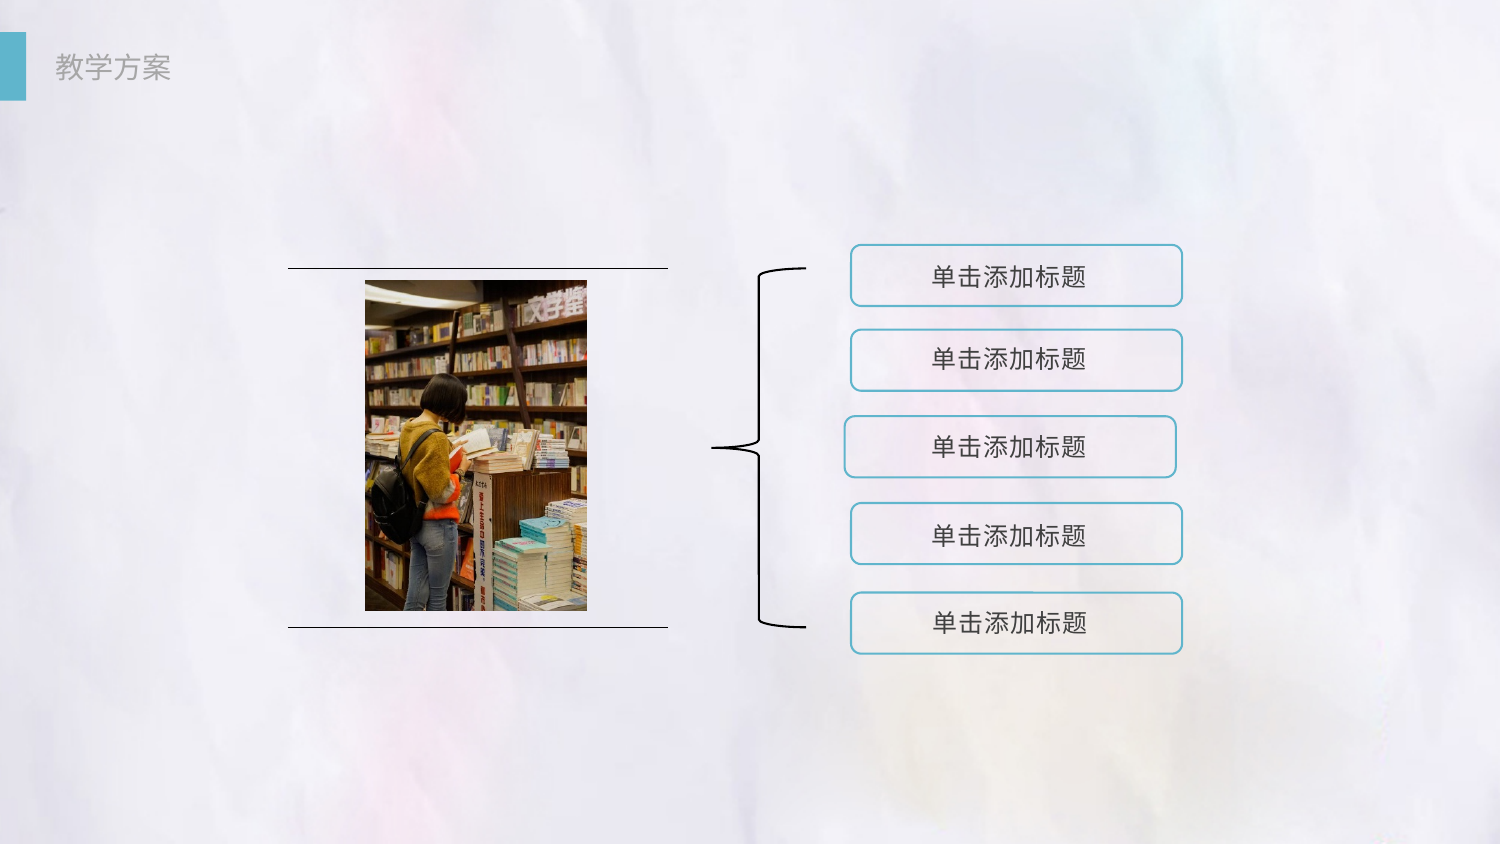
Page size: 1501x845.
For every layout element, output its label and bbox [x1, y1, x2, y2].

text_box [711, 267, 807, 628]
text_box [844, 416, 1176, 478]
picture [0, 0, 1500, 844]
text_box [851, 329, 1183, 391]
text_box [851, 503, 1183, 565]
text_box [851, 244, 1183, 306]
text_box [851, 592, 1183, 654]
